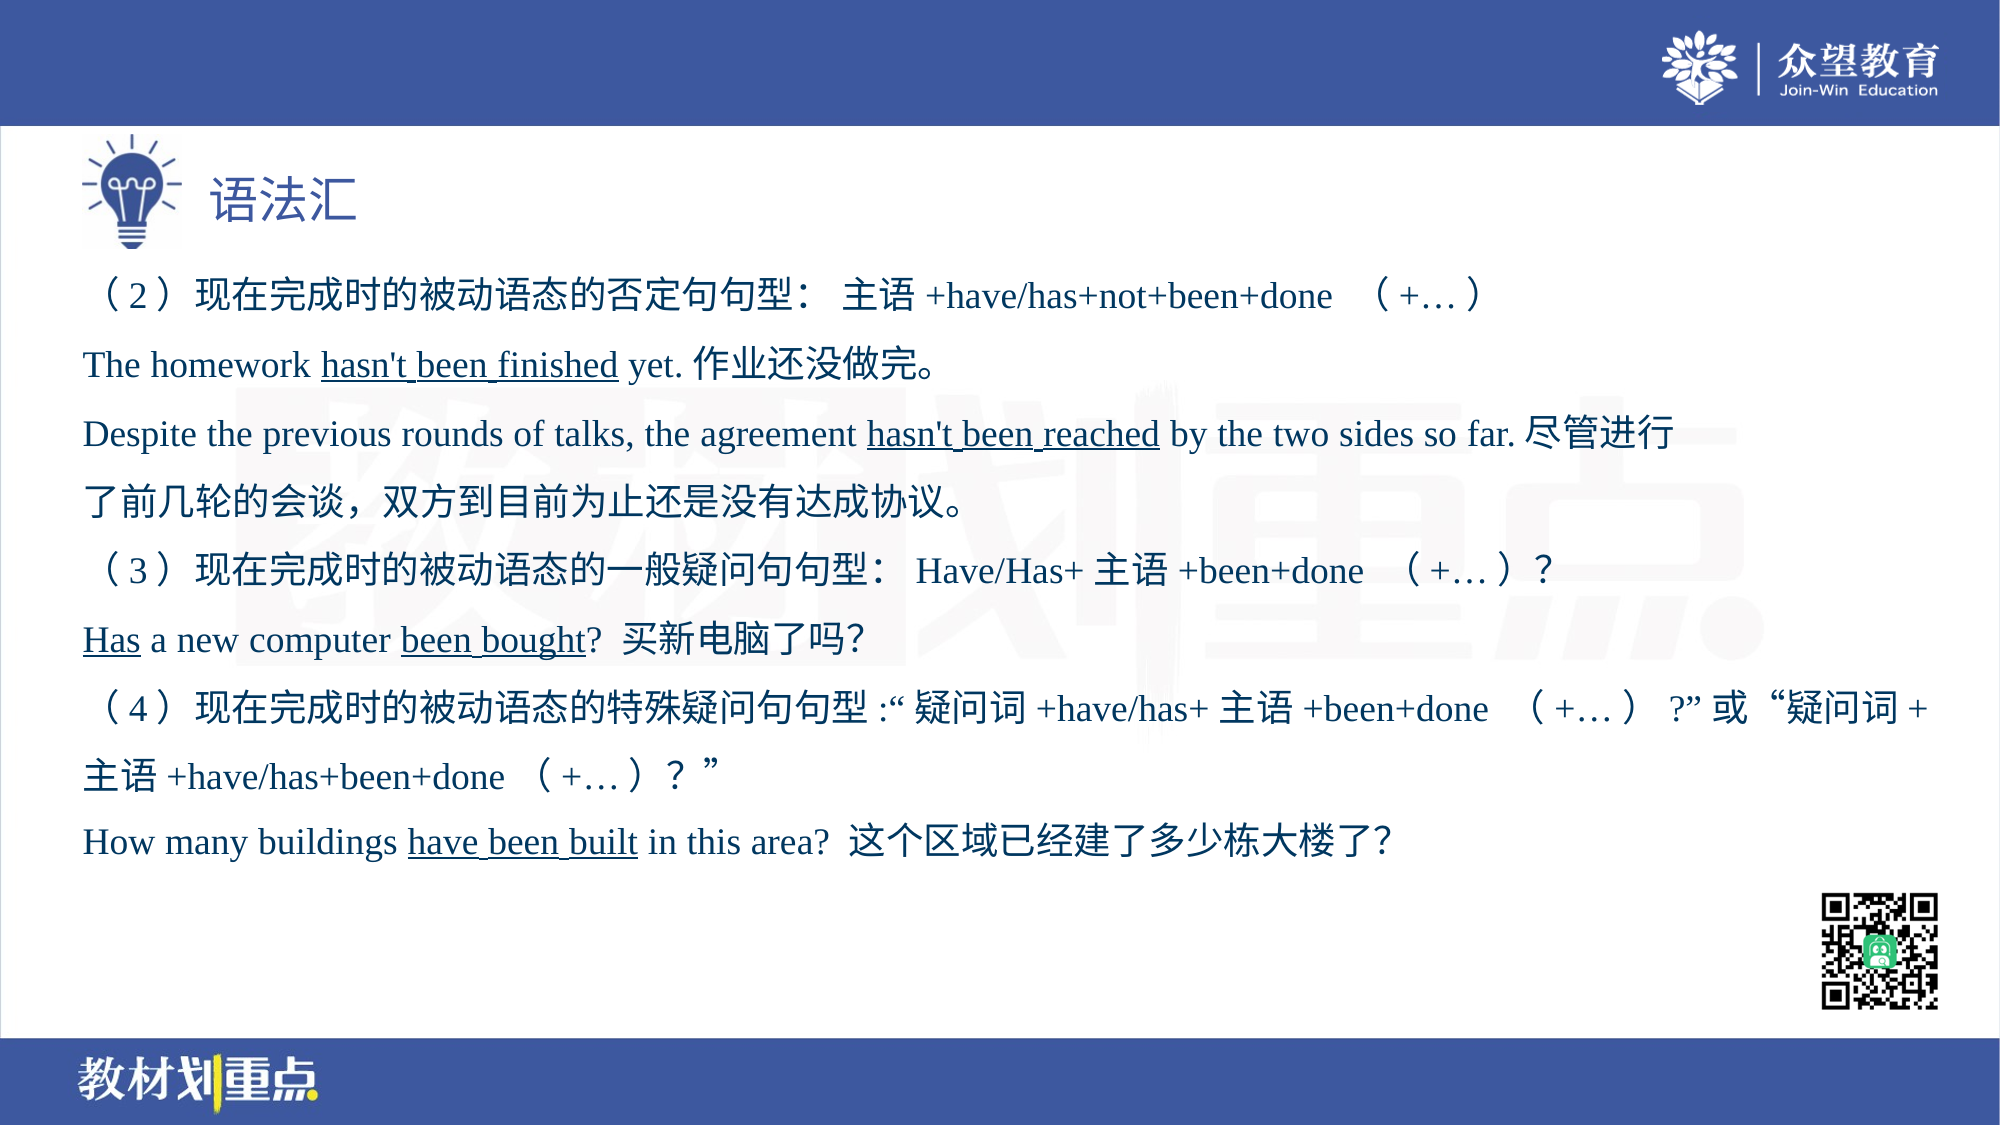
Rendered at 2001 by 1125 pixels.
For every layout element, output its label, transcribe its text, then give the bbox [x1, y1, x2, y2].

text_box （2）现在完成时的被动语态的否定句句型： 主语+have/has+not+been+done （+…） The homework hasn't been finished yet.作业还没做完。 Despite the previous rounds of talks, the agreement hasn't been reached by the two sides so far.尽管进行 了前几轮的会谈，双方到目前为止还是没有达成协议。 （3）现在完成时的被动语态的一般疑问句句型：Have/Has+主语+been+done （+…）？ Has a new computer been bought? 买新电脑了吗？ （4）现在完成时的被动语态的特殊疑问句句型:“疑问词+have/has+主语+been+done （+…）?”或“疑问词+ 主语+have/has+been+done（+…）？” How many buildings have been built in this area? 这个区域已经建了多少栋大楼了？ [82, 247, 1817, 856]
picture [0, 0, 2000, 1125]
